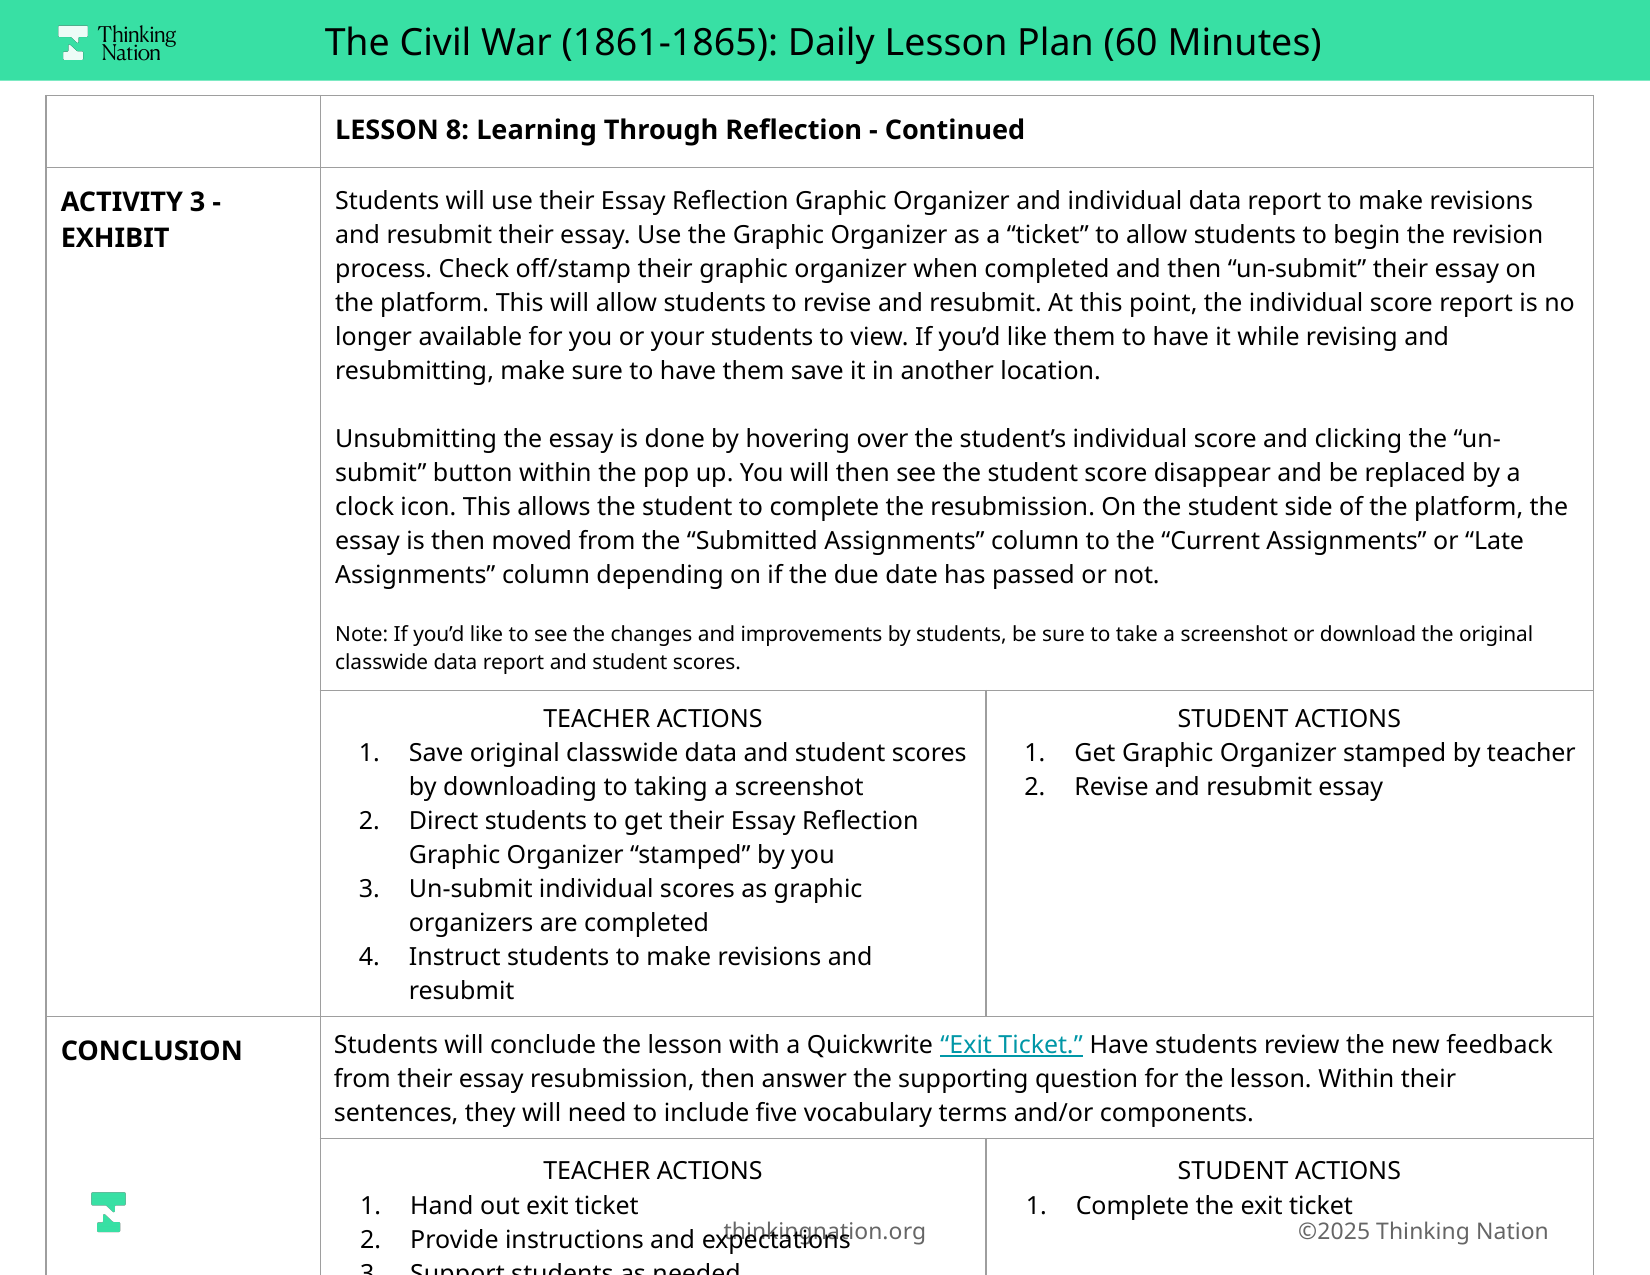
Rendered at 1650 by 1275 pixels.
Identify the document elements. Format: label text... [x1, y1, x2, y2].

table_cell Students will conclude the lesson with a Quickwrite “Exit Ticket.” Have students review the new feedback from their essay resubmission, then answer the supporting question for the lesson. Within their sentences, they will need to include five vocabulary terms and/or components. [321, 1017, 1593, 1138]
picture [80, 1184, 136, 1240]
table_cell TEACHER ACTIONS Hand out exit ticket Provide instructions and expectations Support students as needed [321, 1139, 985, 1275]
table_cell Students will use their Essay Reflection Graphic Organizer and individual data report to make revisions and resubmit their essay. Use the Graphic Organizer as a “ticket” to allow students to begin the revision process. Check off/stamp their graphic organizer when completed and then “un-submit” their essay on the platform. This will allow students to revise and resubmit. At this point, the individual score report is no longer available for you or your students to view. If you’d like them to have it while revising and resubmitting, make sure to have them save it in another location. Unsubmitting the essay is done by hovering over the student’s individual score and clicking the “un-submit” button within the pop up. You will then see the student score disappear and be replaced by a clock icon. This allows the student to complete the resubmission. On the student side of the platform, the essay is then moved from the “Submitted Assignments” column to the “Current Assignments” or “Late Assignments” column depending on if the due date has passed or not. Note: If you’d like to see the changes and improvements by students, be sure to take a screenshot or download the original classwide data report and student scores. [321, 168, 1593, 690]
text_box The Civil War (1861-1865): Daily Lesson Plan (60 Minutes) [0, 0, 1650, 81]
table_cell CONCLUSION [47, 1017, 320, 1275]
table_cell TEACHER ACTIONS Save original classwide data and student scores by downloading to taking a screenshot Direct students to get their Essay Reflection Graphic Organizer “stamped” by you Un-submit individual scores as graphic organizers are completed Instruct students to make revisions and resubmit [321, 691, 985, 1016]
table_header LESSON 8: Learning Through Reflection - Continued [321, 96, 1593, 167]
table_cell STUDENT ACTIONS Complete the exit ticket [987, 1139, 1593, 1275]
table_cell ACTIVITY 3 - EXHIBIT [47, 168, 320, 1016]
table_cell STUDENT ACTIONS Get Graphic Organizer stamped by teacher Revise and resubmit essay [987, 691, 1593, 1016]
table_header [47, 96, 320, 167]
picture [45, 14, 180, 85]
